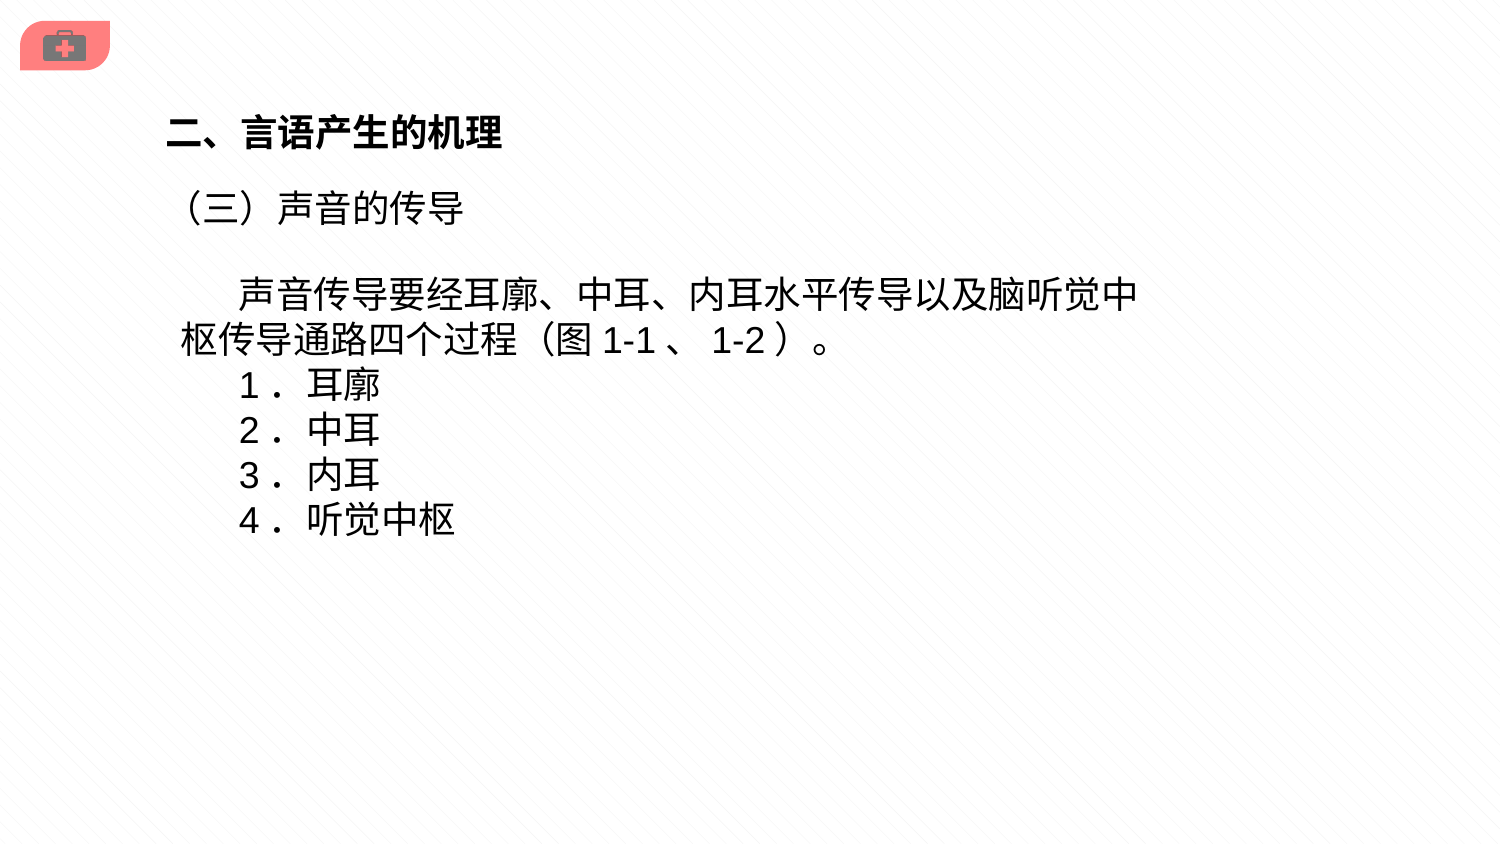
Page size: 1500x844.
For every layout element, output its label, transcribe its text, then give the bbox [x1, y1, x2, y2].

text_box 声音传导要经耳廓、中耳、内耳水平传导以及脑听觉中枢传导通路四个过程（图1-1、1-2）。 1．耳廓 2．中耳 3．内耳 4．听觉中枢 [165, 263, 1169, 549]
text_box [20, 12, 1389, 73]
text_box 二、言语产生的机理 [150, 101, 1309, 162]
text_box （三）声音的传导 [150, 177, 1309, 238]
